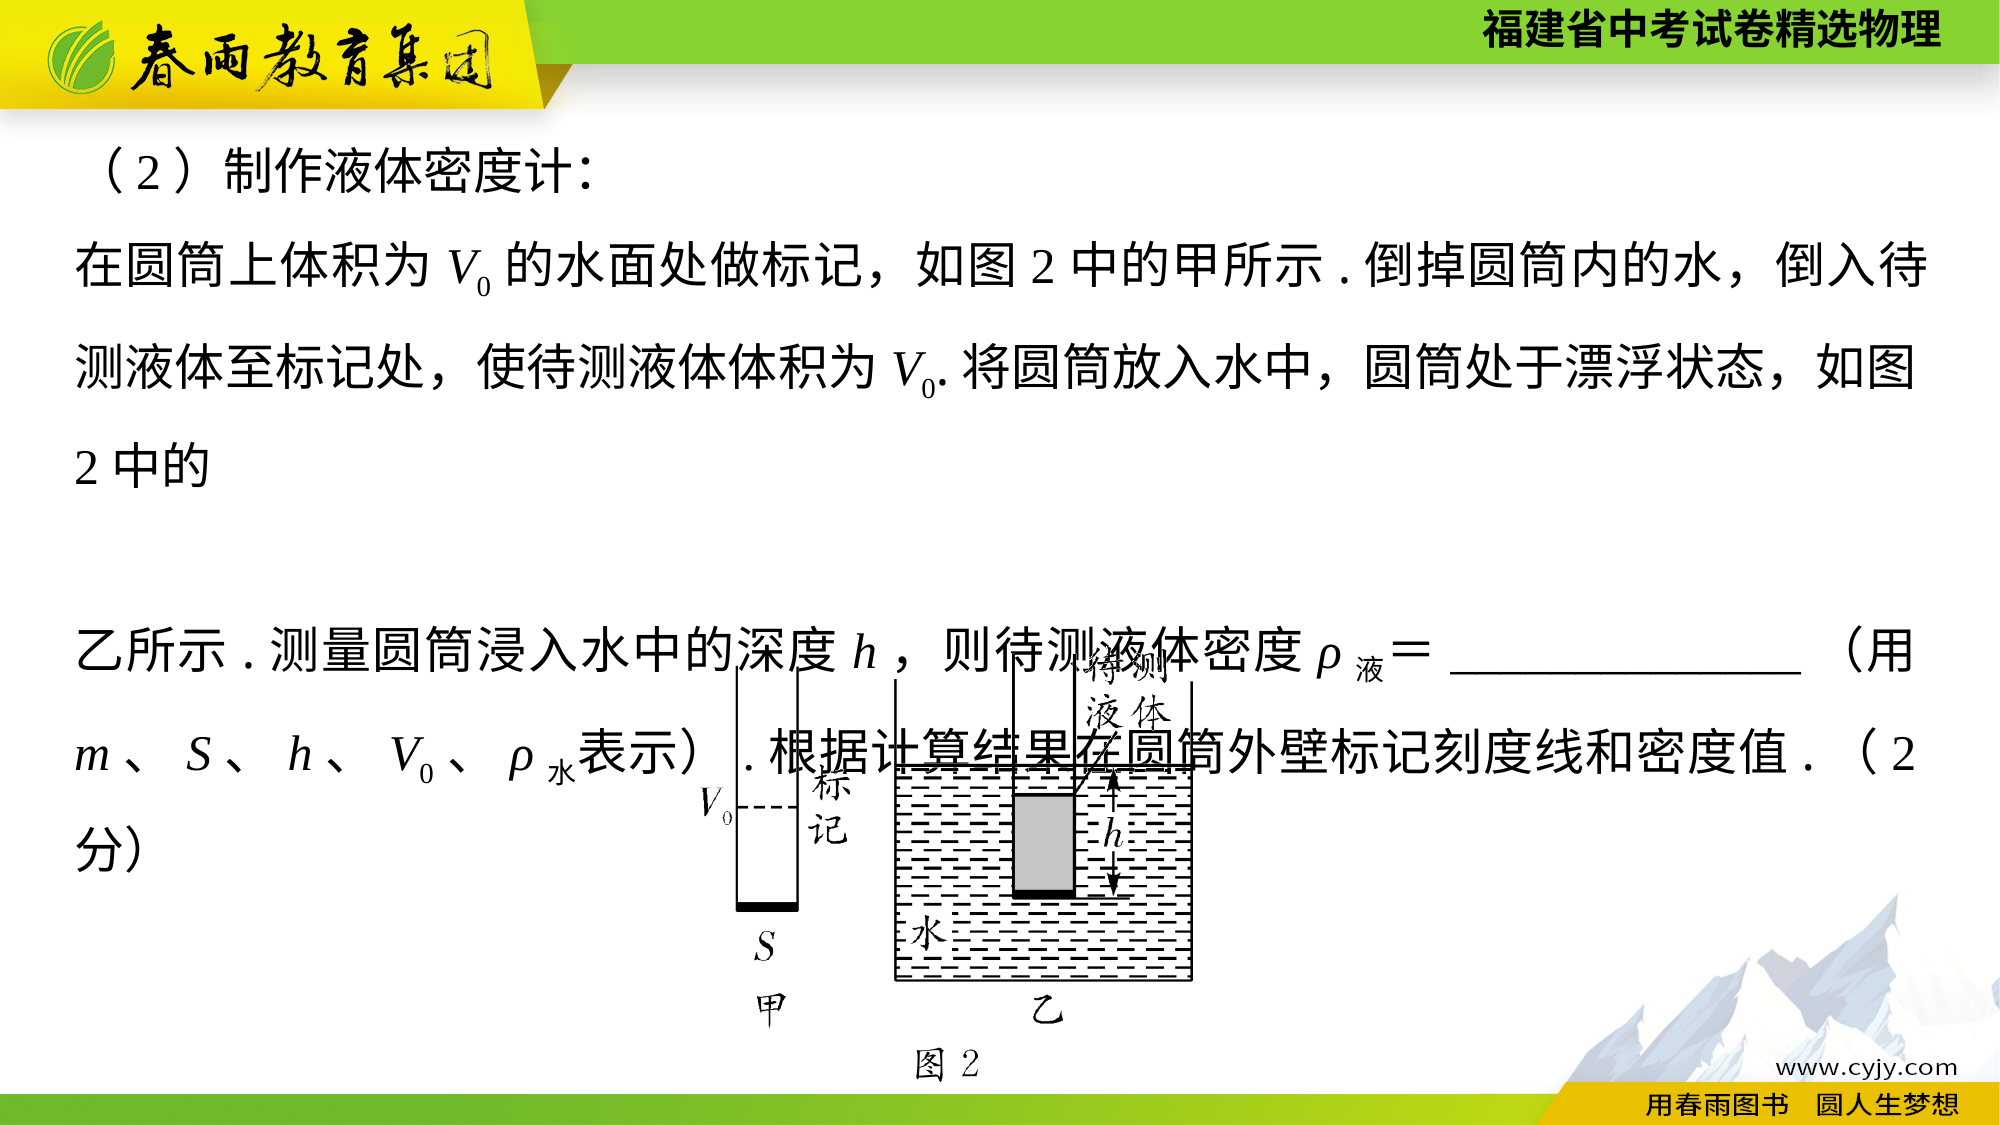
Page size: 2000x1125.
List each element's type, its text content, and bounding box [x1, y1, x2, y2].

picture [0, 0, 2000, 1125]
list （2）制作液体密度计： 在圆筒上体积为V0的水面处做标记，如图2中的甲所示.倒掉圆筒内的水，倒入待测液体至标记处，使待测液体体积为V0.将圆筒放入水中，圆筒处于漂浮状态，如图2中的 乙所示.测量圆筒浸入水中的深度h，则待测液体密度ρ液＝______________（用m、S、h、V0、ρ水表示）.根据计算结果在圆筒外壁标记刻度线和密度值.（2分） [59, 101, 1944, 663]
